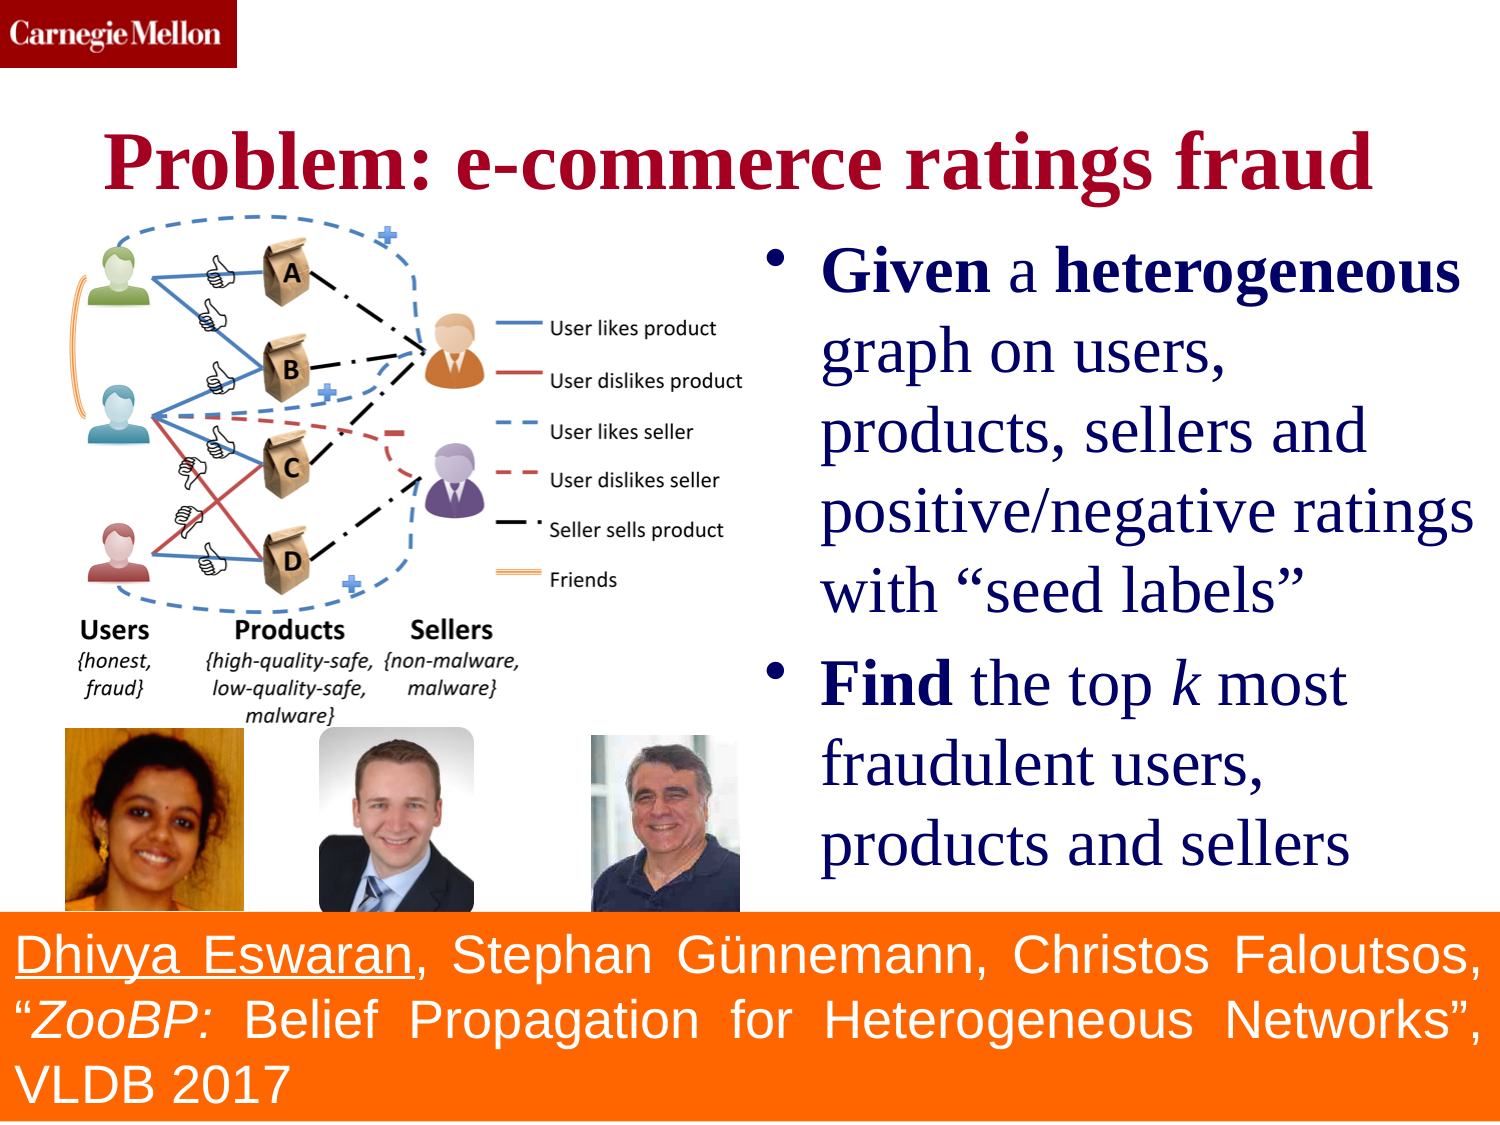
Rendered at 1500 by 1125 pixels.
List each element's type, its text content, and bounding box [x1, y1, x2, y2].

list Given a heterogeneous graph on users, products, sellers and positive/negative ratings with “seed labels” Find the top k most fraudulent users, products and sellers [749, 217, 1500, 911]
picture [0, 0, 237, 68]
picture [65, 728, 244, 912]
picture [591, 735, 740, 915]
picture [66, 213, 750, 726]
text_box Dhivya Eswaran, Stephan Günnemann, Christos Faloutsos, “ZooBP: Belief Propagation for Heterogeneous Networks”, VLDB 2017 [0, 911, 1500, 1122]
picture [319, 727, 474, 917]
title Problem: e-commerce ratings fraud [66, 99, 1413, 213]
